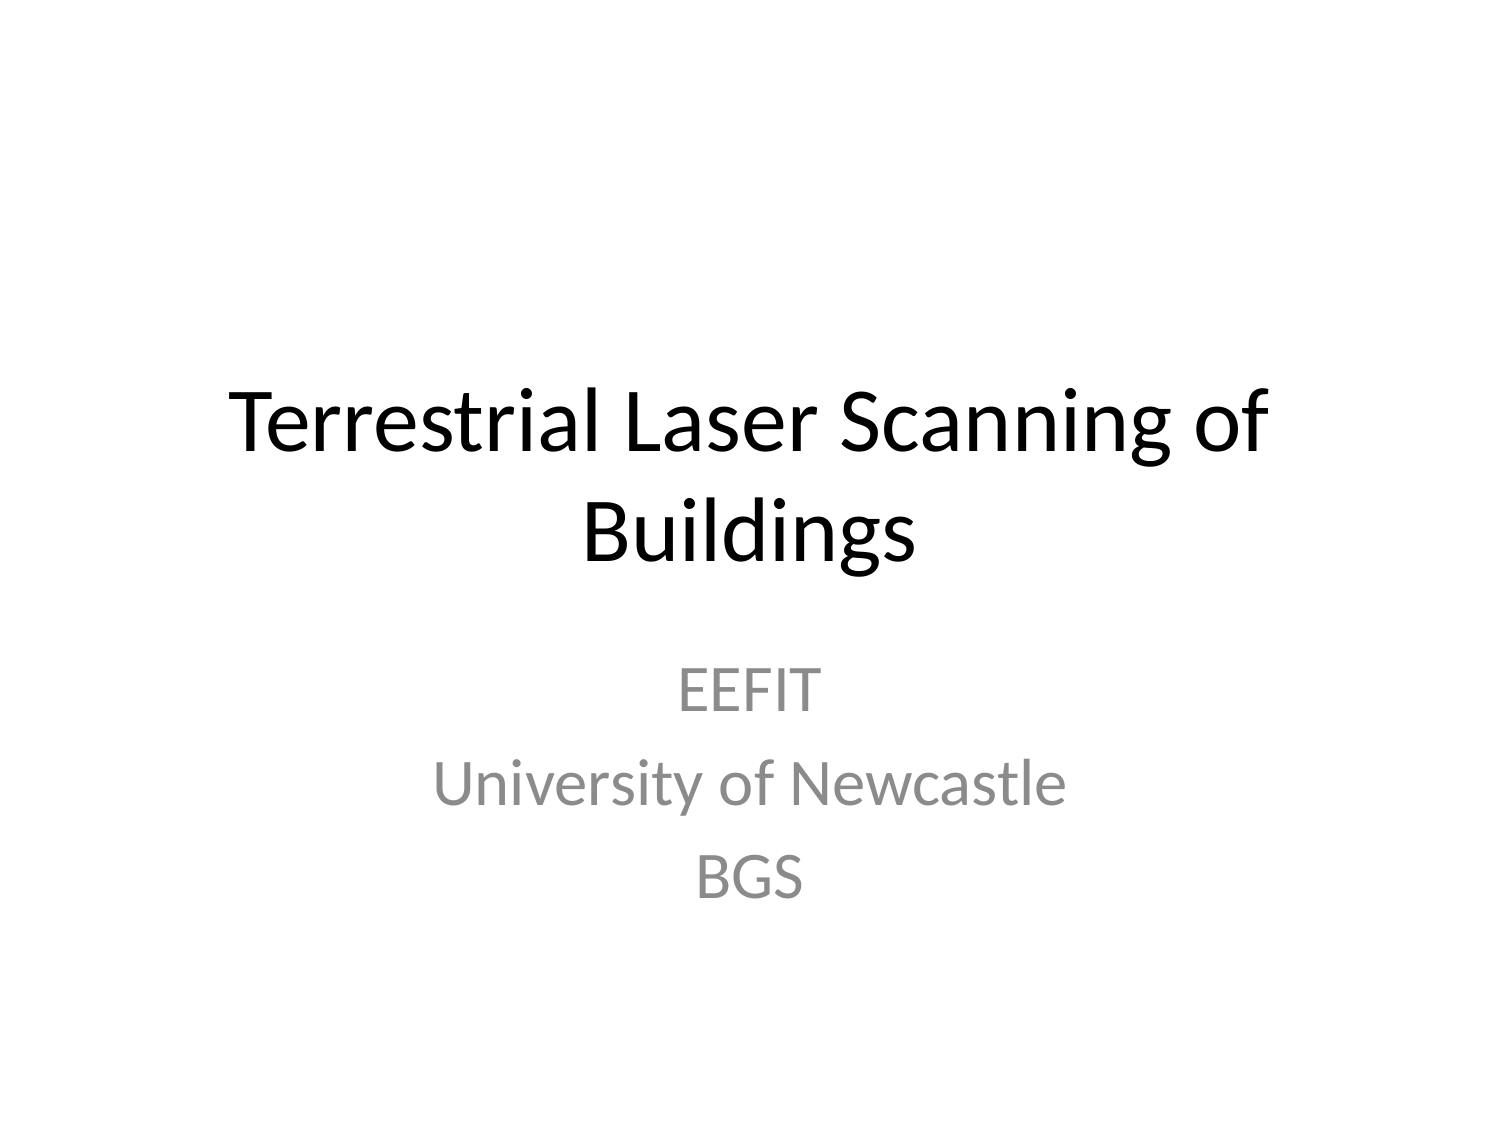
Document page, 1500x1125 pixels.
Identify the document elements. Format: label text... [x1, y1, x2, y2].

title Terrestrial Laser Scanning of Buildings [112, 349, 1388, 591]
subtitle EEFIT University of Newcastle BGS [224, 637, 1276, 926]
